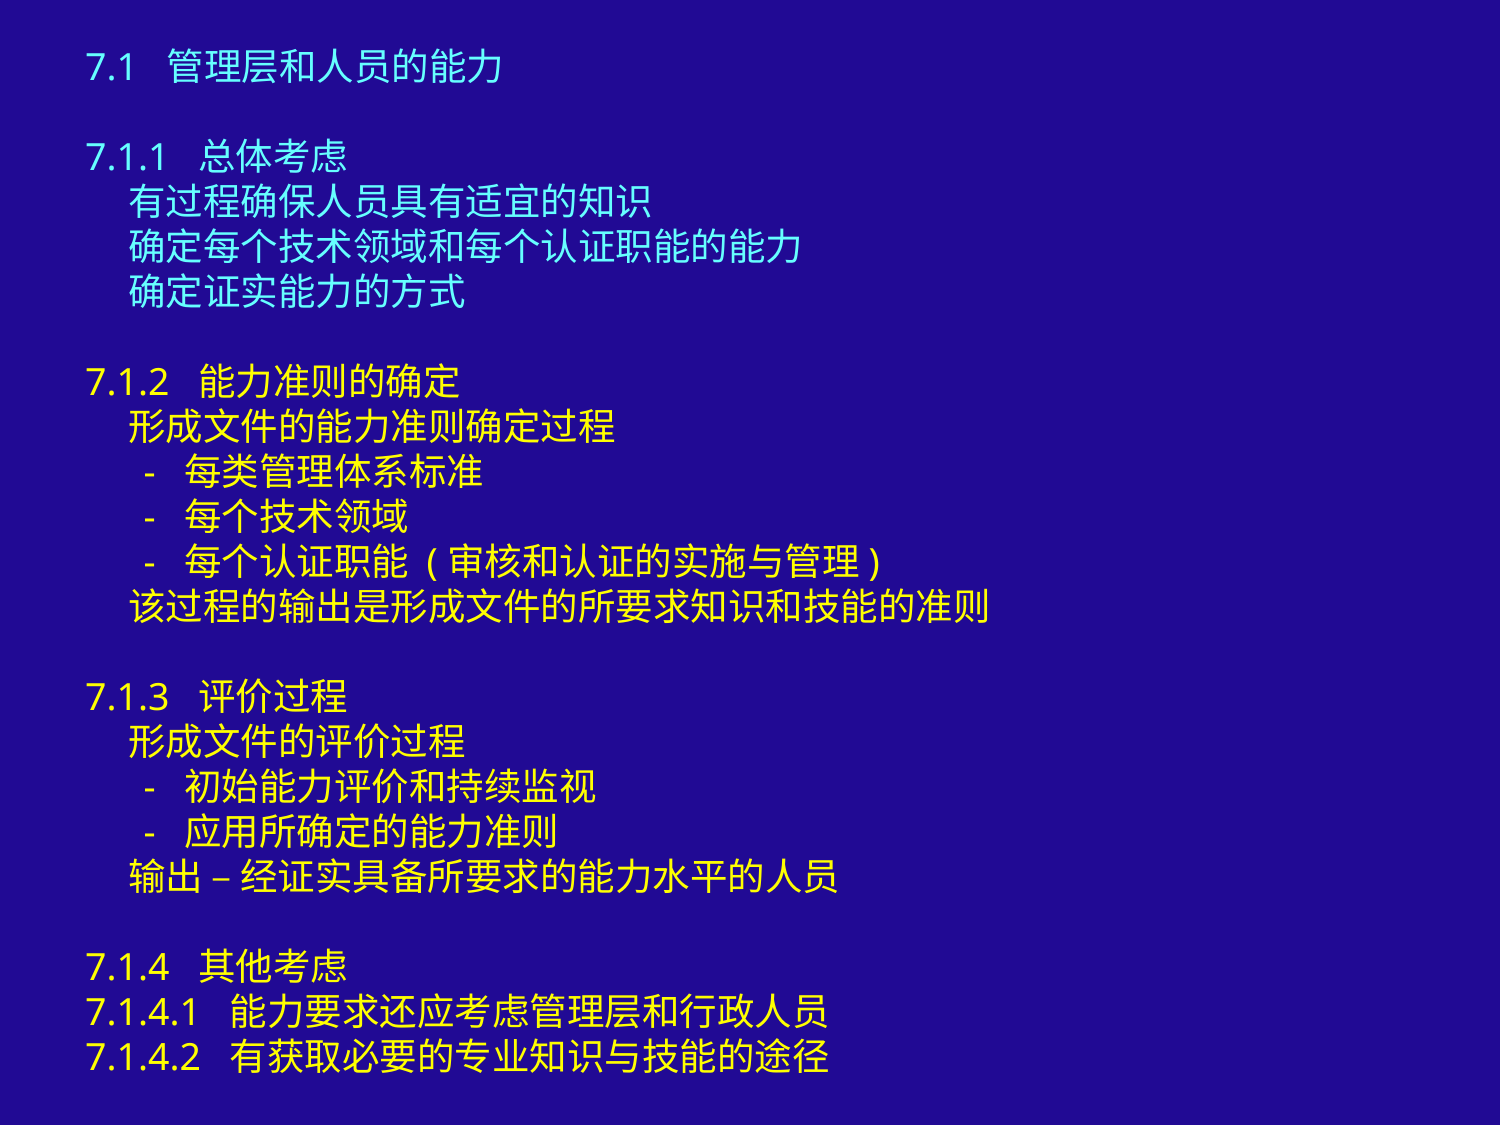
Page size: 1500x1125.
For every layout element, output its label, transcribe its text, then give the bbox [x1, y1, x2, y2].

text_box 7.1 管理层和人员的能力 7.1.1 总体考虑 有过程确保人员具有适宜的知识 确定每个技术领域和每个认证职能的能力 确定证实能力的方式 7.1.2 能力准则的确定 形成文件的能力准则确定过程 - 每类管理体系标准 - 每个技术领域 - 每个认证职能 (审核和认证的实施与管理) 该过程的输出是形成文件的所要求知识和技能的准则 7.1.3 评价过程 形成文件的评价过程 - 初始能力评价和持续监视 - 应用所确定的能力准则 输出 – 经证实具备所要求的能力水平的人员 7.1.4 其他考虑 7.1.4.1 能力要求还应考虑管理层和行政人员 7.1.4.2 有获取必要的专业知识与技能的途径 [70, 35, 1400, 1008]
